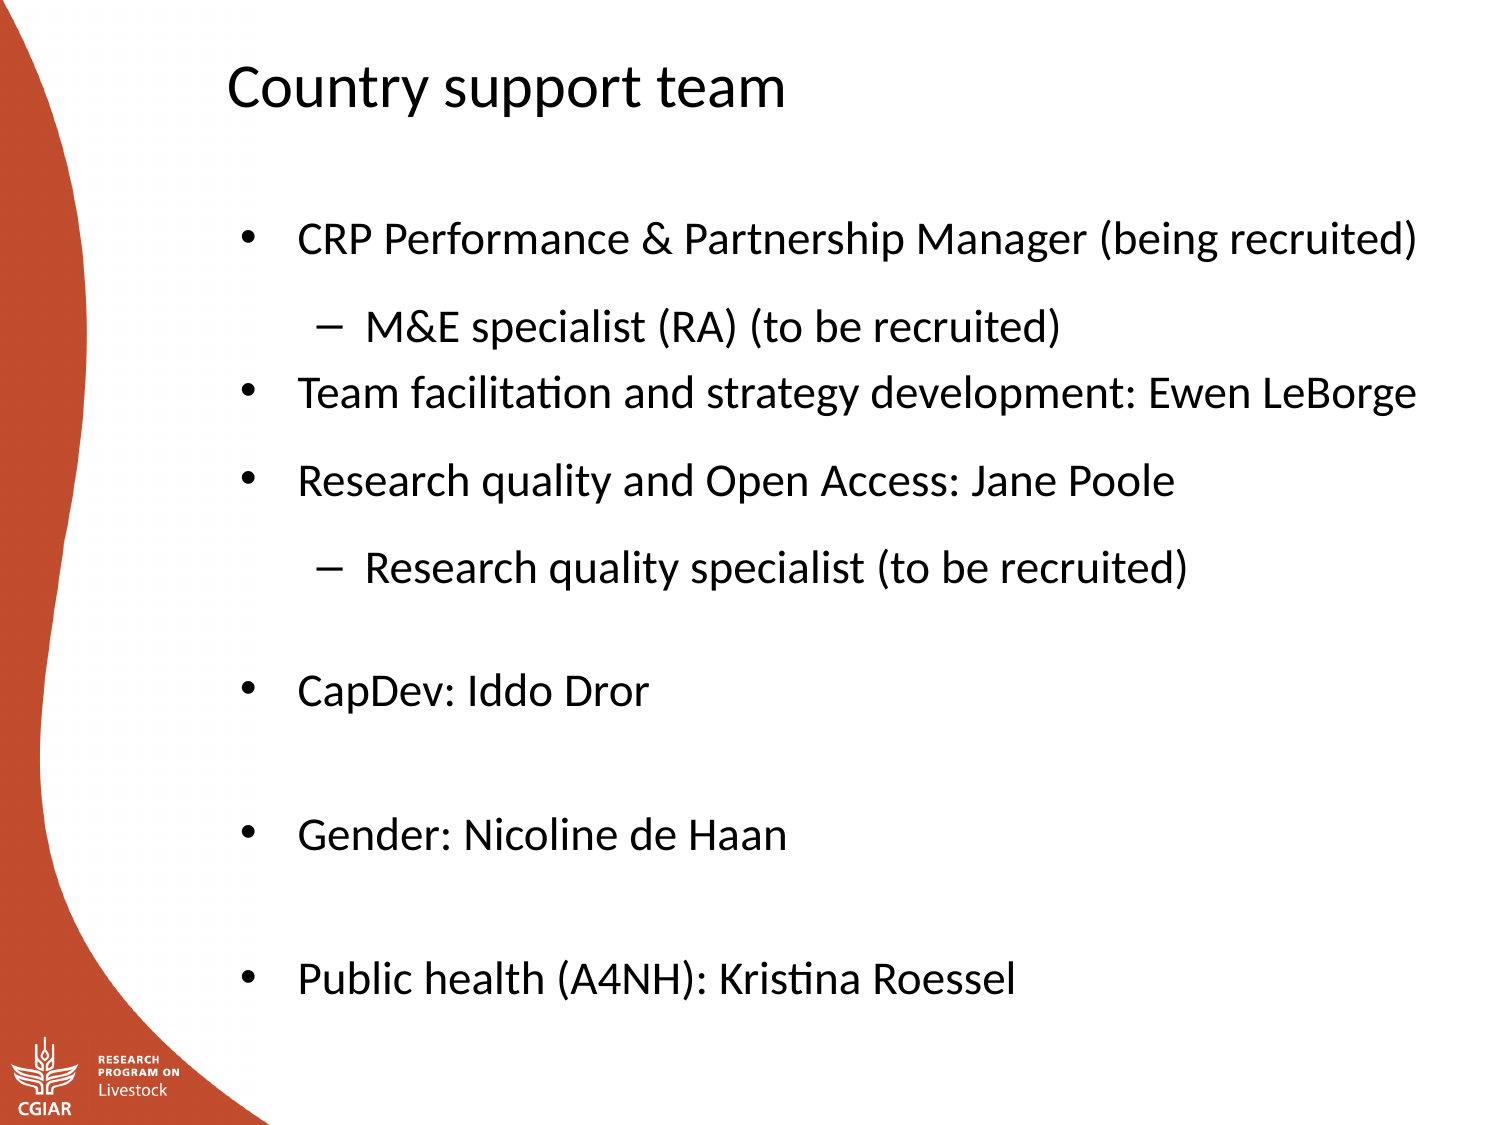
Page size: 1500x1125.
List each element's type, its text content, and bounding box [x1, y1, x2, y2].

picture [0, 0, 270, 1125]
list CRP Performance & Partnership Manager (being recruited) M&E specialist (RA) (to be recruited) Team facilitation and strategy development: Ewen LeBorge Research quality and Open Access: Jane Poole Research quality specialist (to be recruited) CapDev: Iddo Dror Gender: Nicoline de Haan Public health (A4NH): Kristina Roessel [225, 200, 1450, 1025]
list Country support team [212, 37, 1450, 225]
